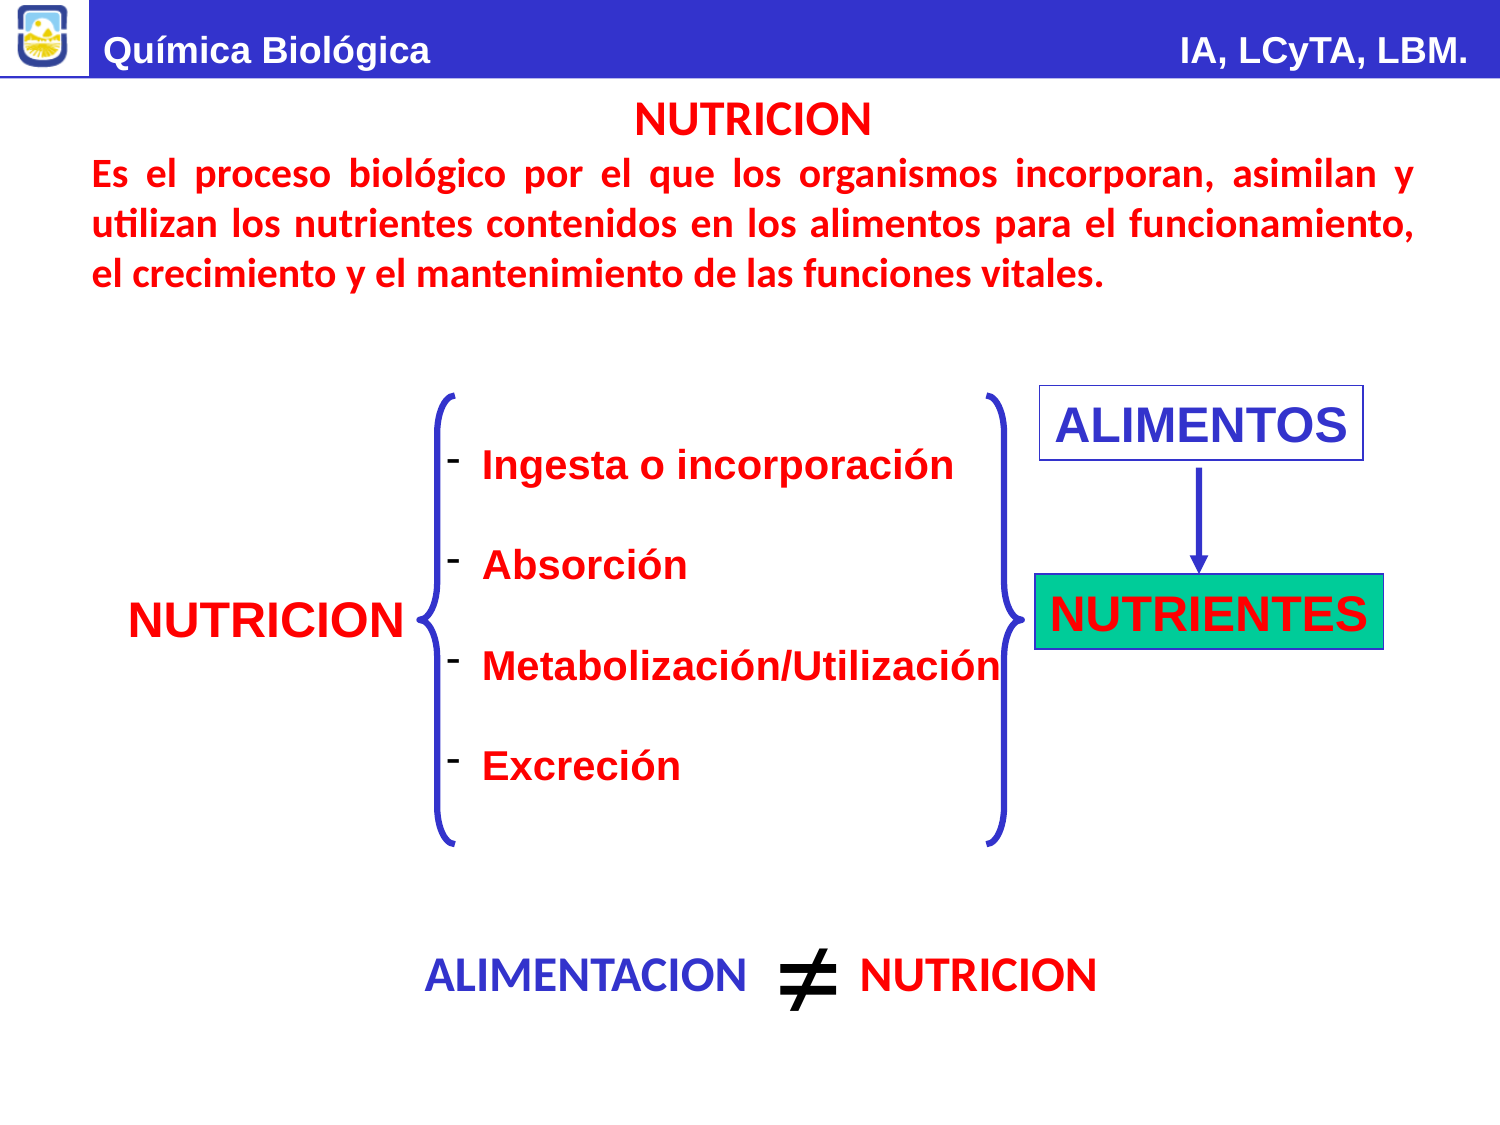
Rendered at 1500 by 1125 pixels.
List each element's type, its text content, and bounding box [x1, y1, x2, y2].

text_box [986, 395, 1022, 845]
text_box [0, 0, 1500, 83]
text_box Ingesta o incorporación Absorción Metabolización/Utilización Excreción [431, 430, 1017, 846]
text_box ALIMENTOS [1039, 385, 1363, 461]
text_box NUTRICION [112, 580, 420, 656]
text_box NUTRICION Es el proceso biológico por el que los organismos incorporan, asimilan y utilizan los nutrientes contenidos en los alimentos para el funcionamiento, el crecimiento y el mantenimiento de las funciones vitales. [76, 91, 1430, 303]
text_box [1192, 467, 1206, 575]
text_box NUTRIENTES [1034, 574, 1384, 649]
text_box [419, 395, 455, 845]
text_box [407, 878, 1125, 1059]
